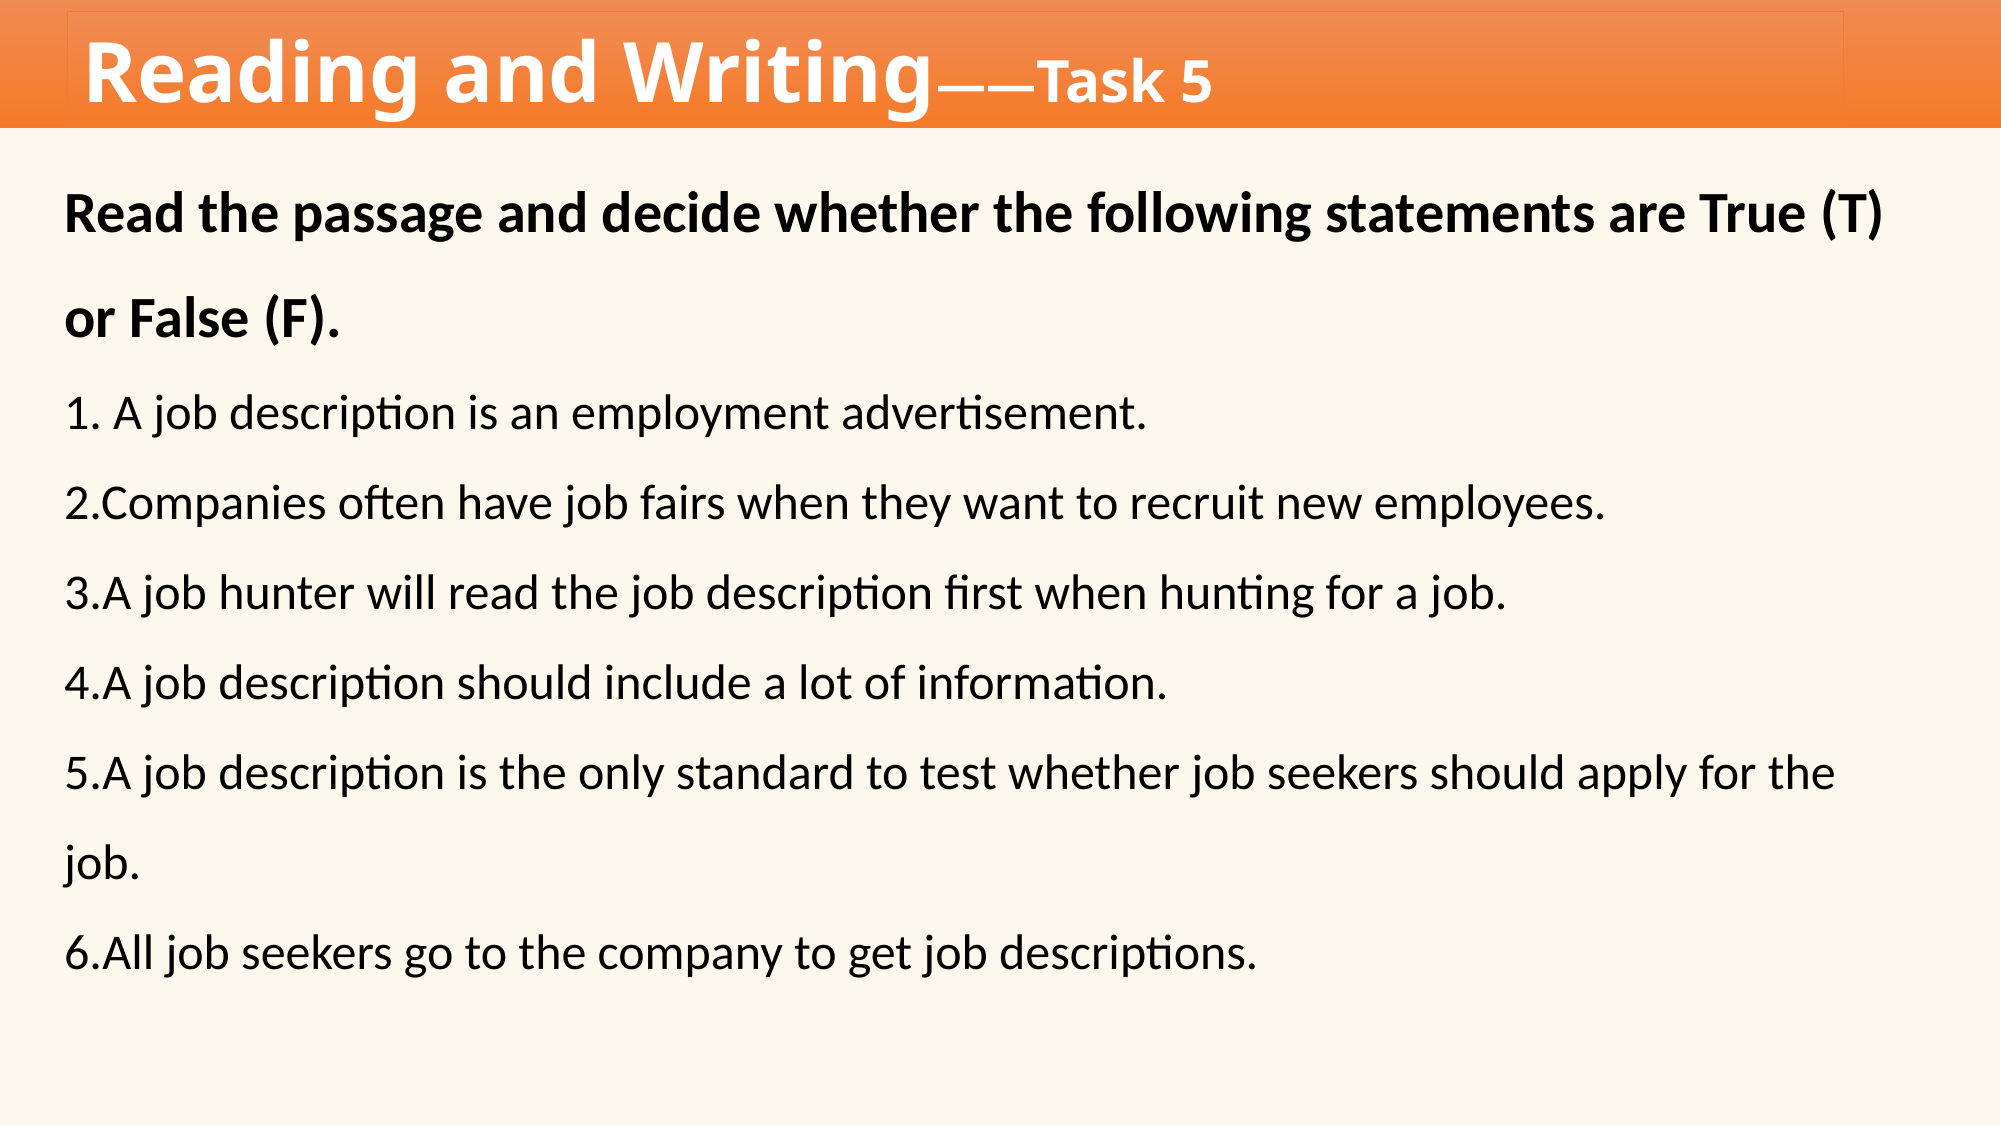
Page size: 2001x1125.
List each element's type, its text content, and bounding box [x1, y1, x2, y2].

text_box Read the passage and decide whether the following statements are True (T) or False (F). 1. A job description is an employment advertisement. 2.Companies often have job fairs when they want to recruit new employees. 3.A job hunter will read the job description first when hunting for a job. 4.A job description should include a lot of information. 5.A job description is the only standard to test whether job seekers should apply for the job. 6.All job seekers go to the company to get job descriptions. [49, 131, 1932, 987]
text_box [0, 0, 2000, 128]
